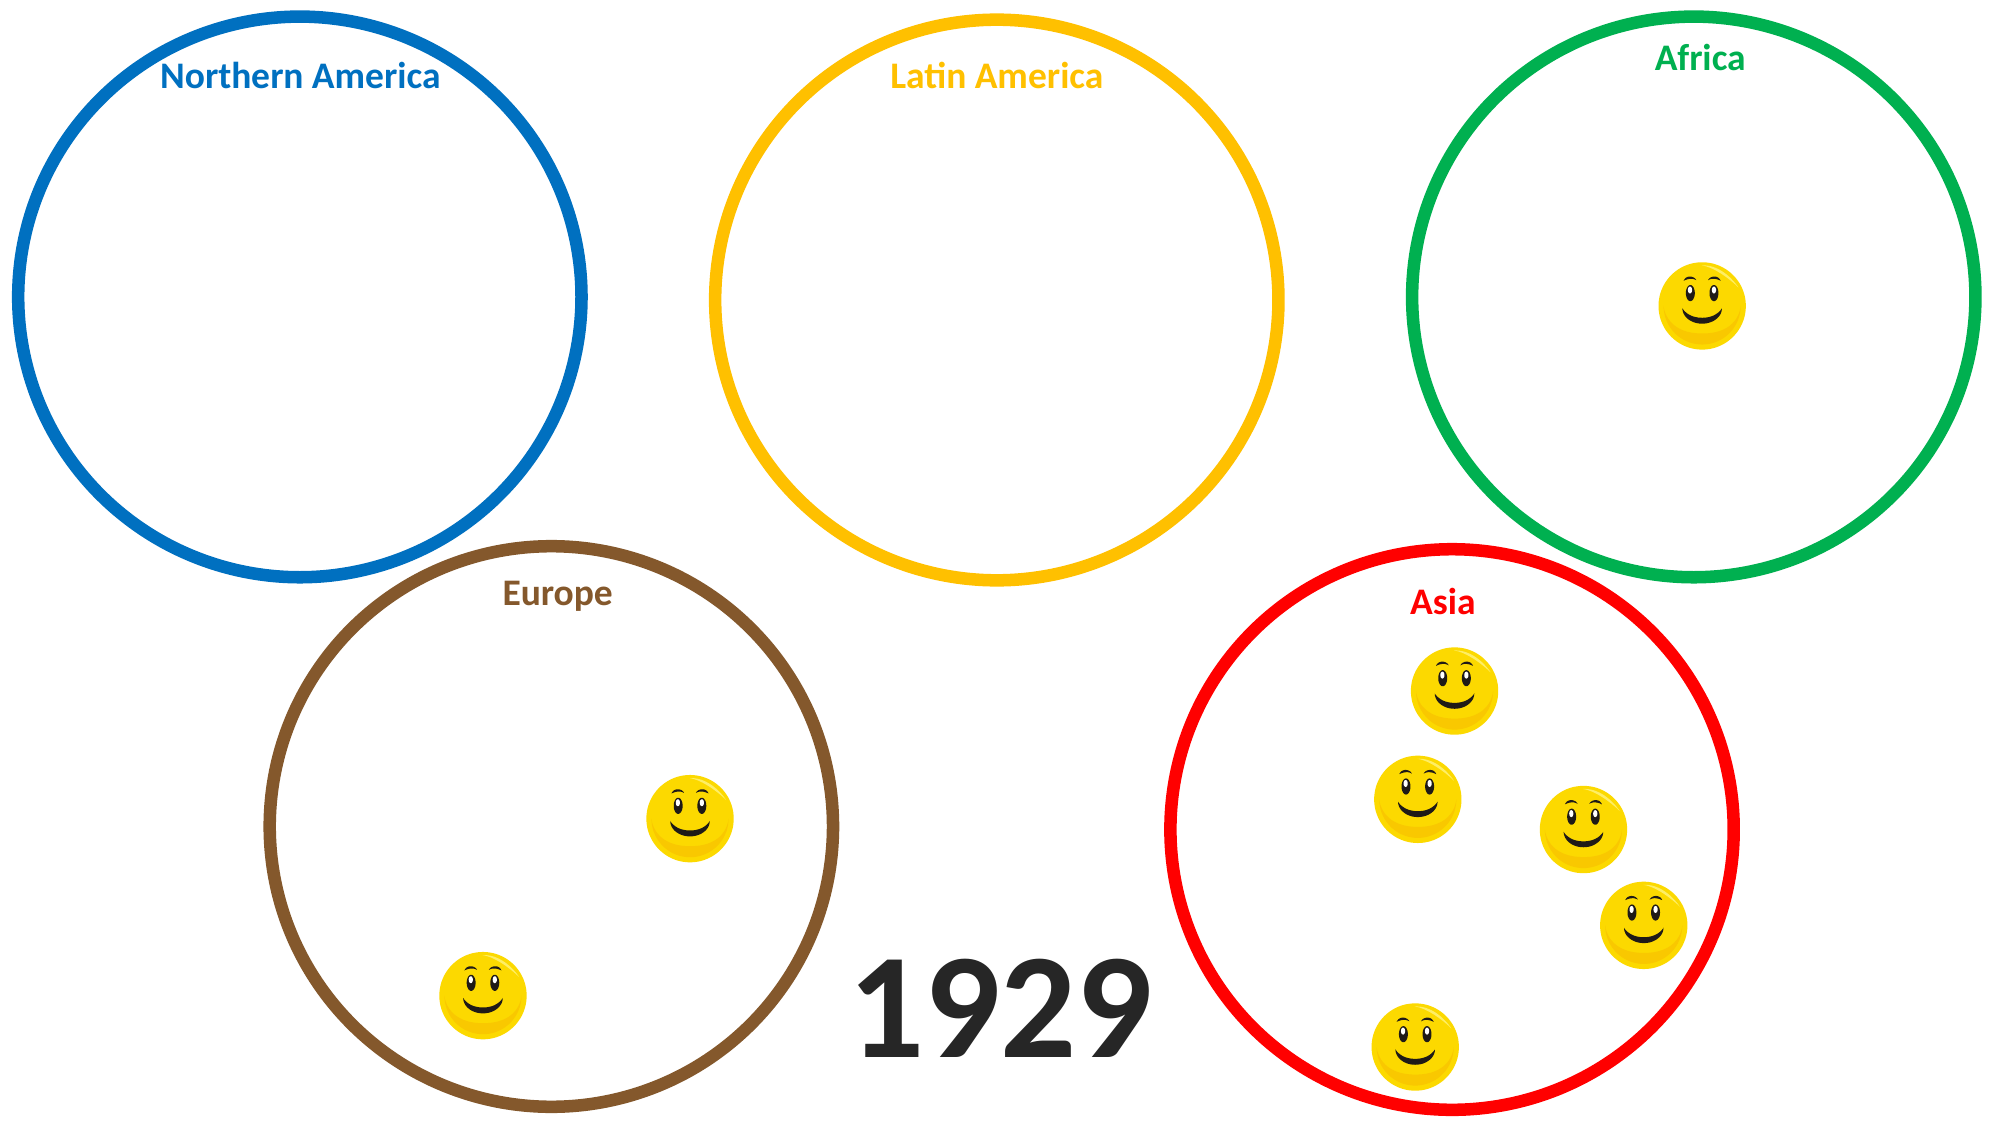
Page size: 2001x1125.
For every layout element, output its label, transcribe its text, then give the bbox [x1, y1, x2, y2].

text_box [1169, 548, 1735, 1111]
text_box [1411, 15, 1977, 579]
picture [439, 951, 527, 1040]
text_box Africa [1640, 25, 1788, 86]
text_box [268, 545, 835, 1108]
picture [1600, 881, 1688, 970]
picture [1658, 262, 1746, 350]
picture [1410, 647, 1499, 735]
picture [1539, 785, 1628, 874]
text_box [17, 61, 583, 579]
text_box Europe [488, 560, 647, 621]
text_box 1929 [820, 900, 1181, 1095]
text_box Latin America [875, 43, 1122, 104]
picture [1371, 1003, 1459, 1091]
text_box Asia [1395, 569, 1493, 630]
text_box [178, 15, 422, 43]
picture [1374, 755, 1462, 843]
picture [646, 774, 734, 863]
text_box [714, 46, 1280, 582]
text_box Northern America [145, 43, 497, 104]
text_box [881, 18, 1112, 43]
